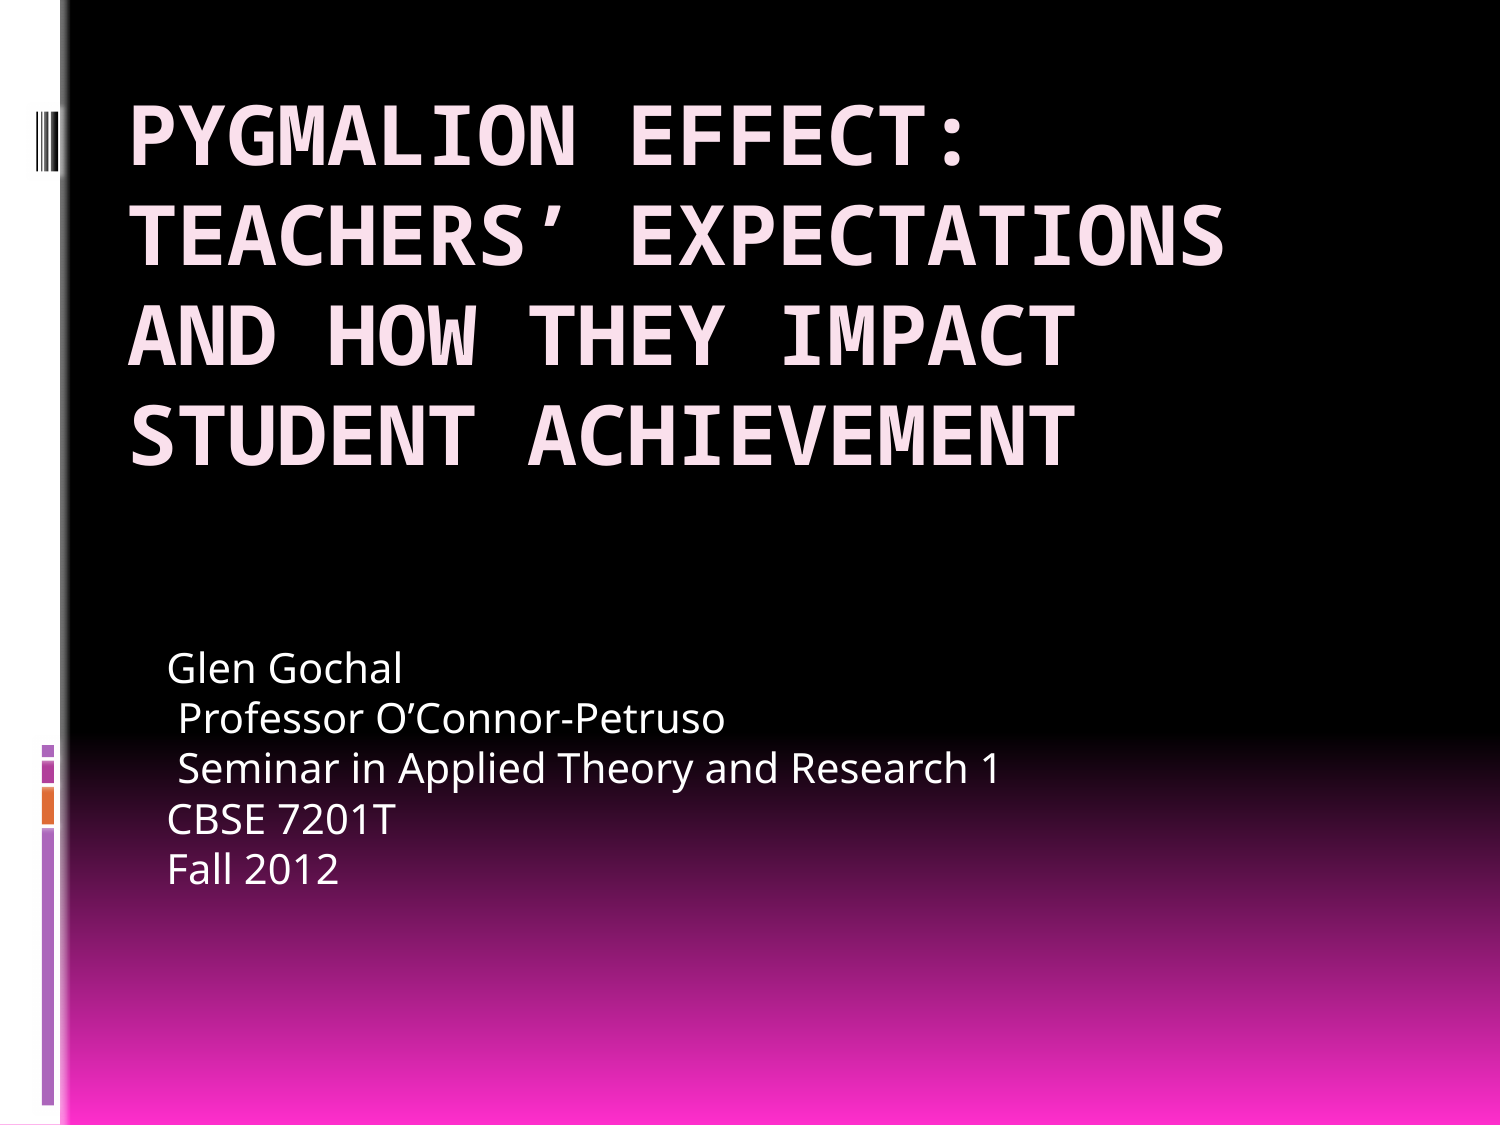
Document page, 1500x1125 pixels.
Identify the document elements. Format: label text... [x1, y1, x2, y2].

title Pygmalion Effect: teachers’ Expectations And how they impact Student Achievement [112, 75, 1388, 500]
subtitle Glen Gochal Professor O’Connor-Petruso Seminar in Applied Theory and Research 1 CBSE 7201T Fall 2012 [150, 612, 1425, 950]
